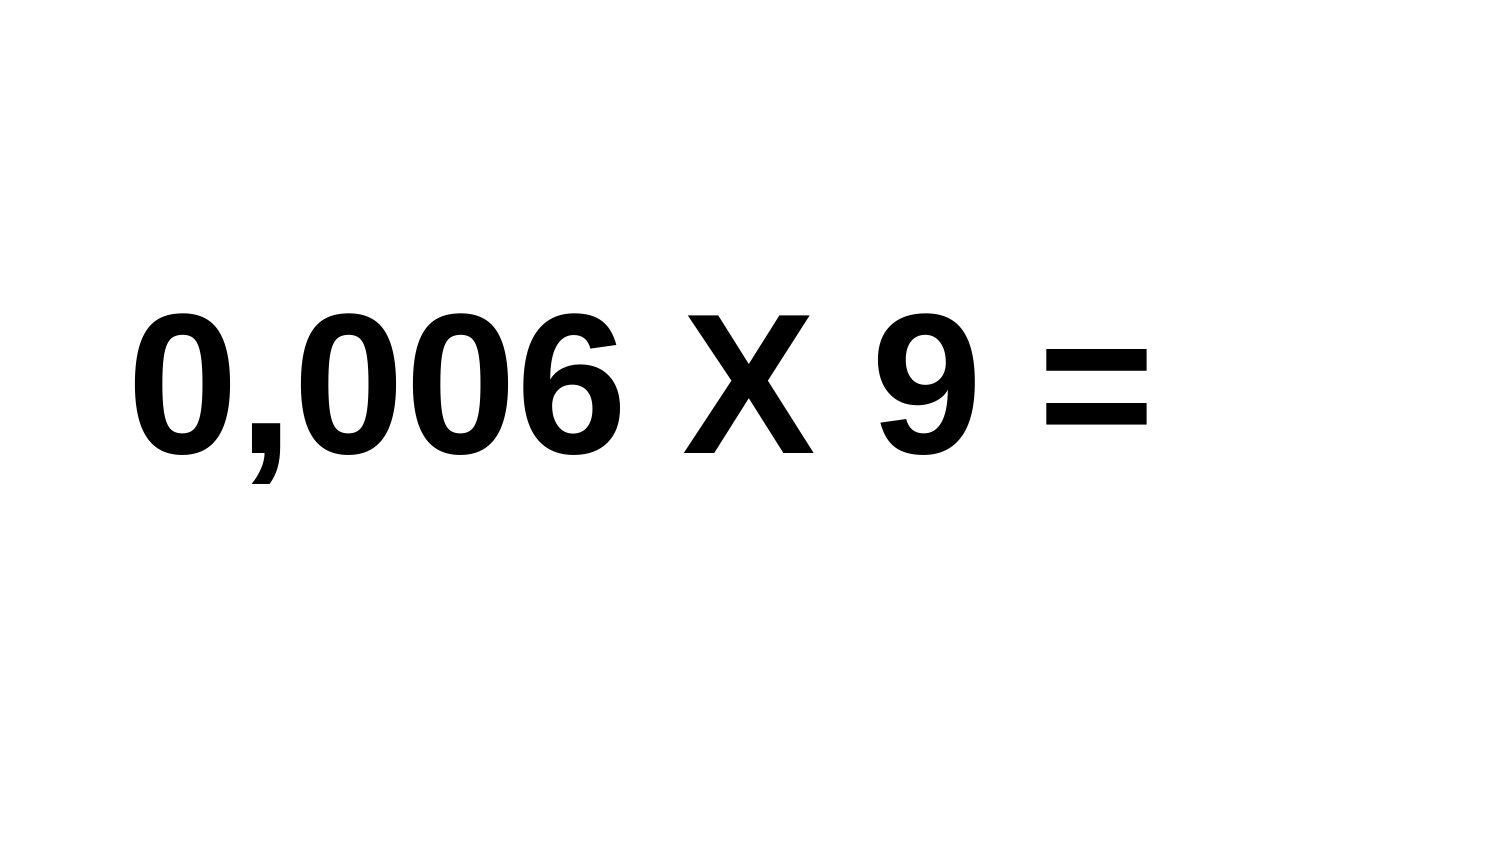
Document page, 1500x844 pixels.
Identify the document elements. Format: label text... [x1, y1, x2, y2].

text_box 0,006 X 9 = [112, 318, 1388, 509]
